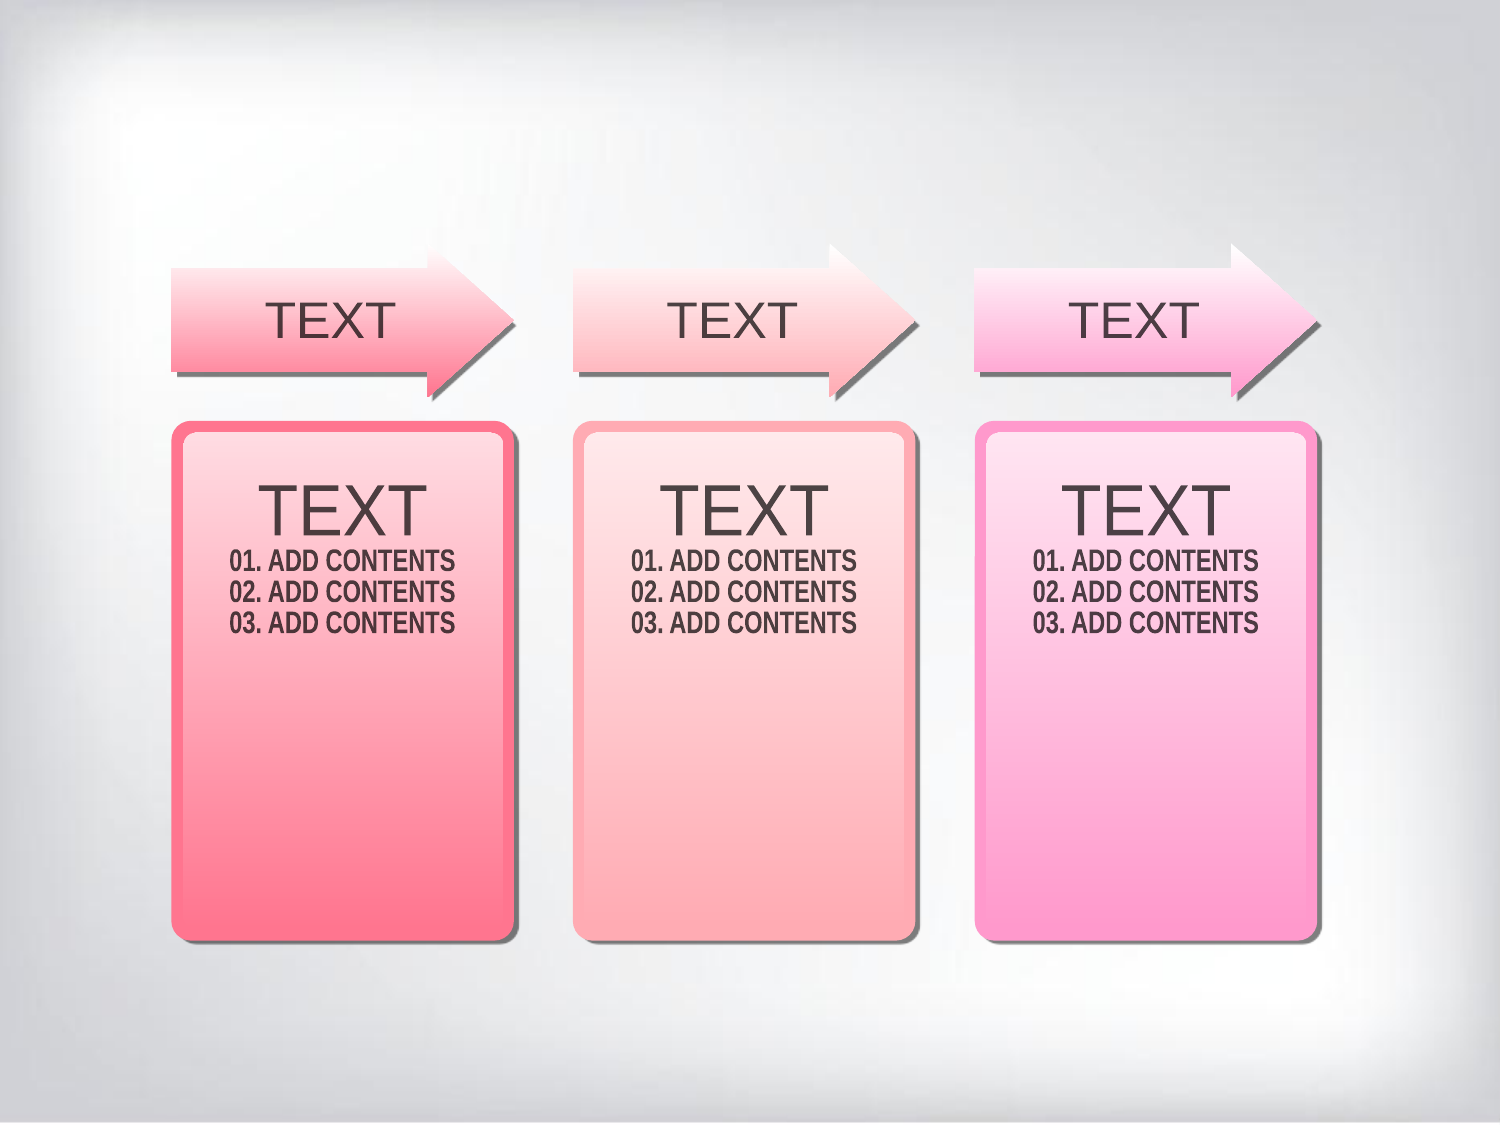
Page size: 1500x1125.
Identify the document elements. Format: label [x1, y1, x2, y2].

text_box [974, 243, 1318, 941]
text_box [572, 243, 916, 941]
picture [0, 0, 1500, 1125]
text_box [170, 243, 514, 941]
